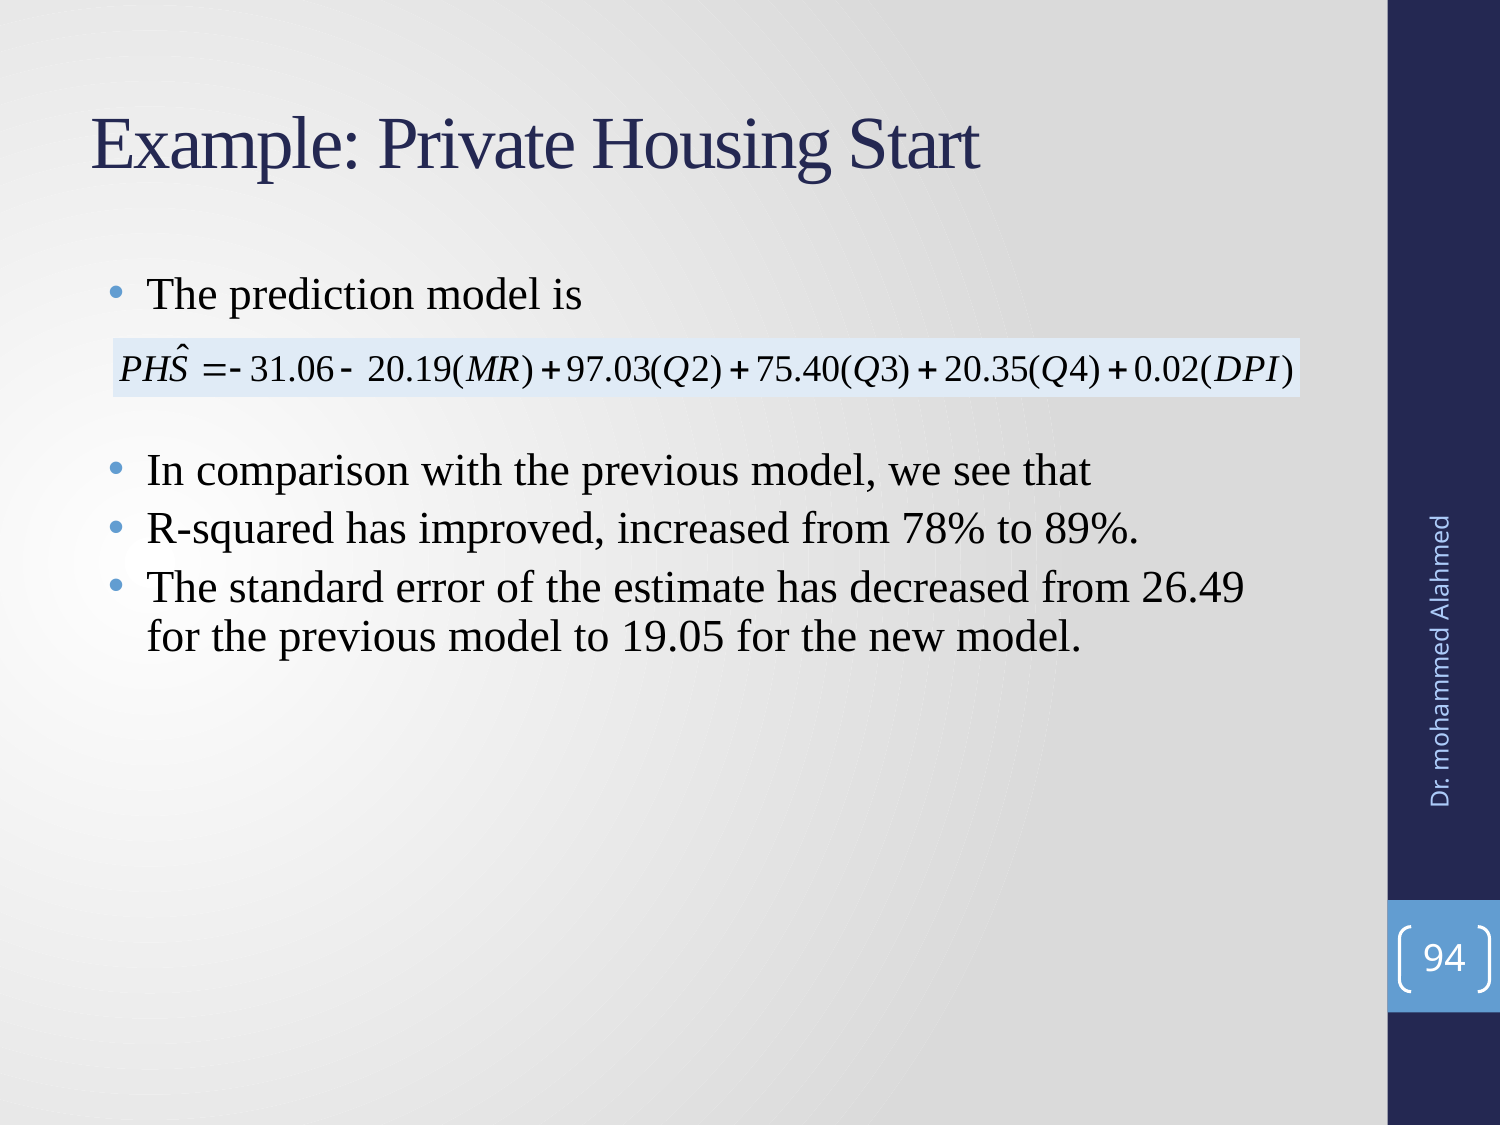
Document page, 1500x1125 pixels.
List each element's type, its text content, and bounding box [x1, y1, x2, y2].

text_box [111, 336, 1301, 398]
footer Dr. mohammed Alahmed [1408, 500, 1469, 889]
title Example: Private Housing Start [75, 45, 1325, 233]
list The prediction model is In comparison with the previous model, we see that R-squared has improved, increased from 78% to 89%. The standard error of the estimate has decreased from 26.49 for the previous model to 19.05 for the new model. [75, 262, 1325, 1050]
slide_number 94 [1397, 925, 1492, 994]
